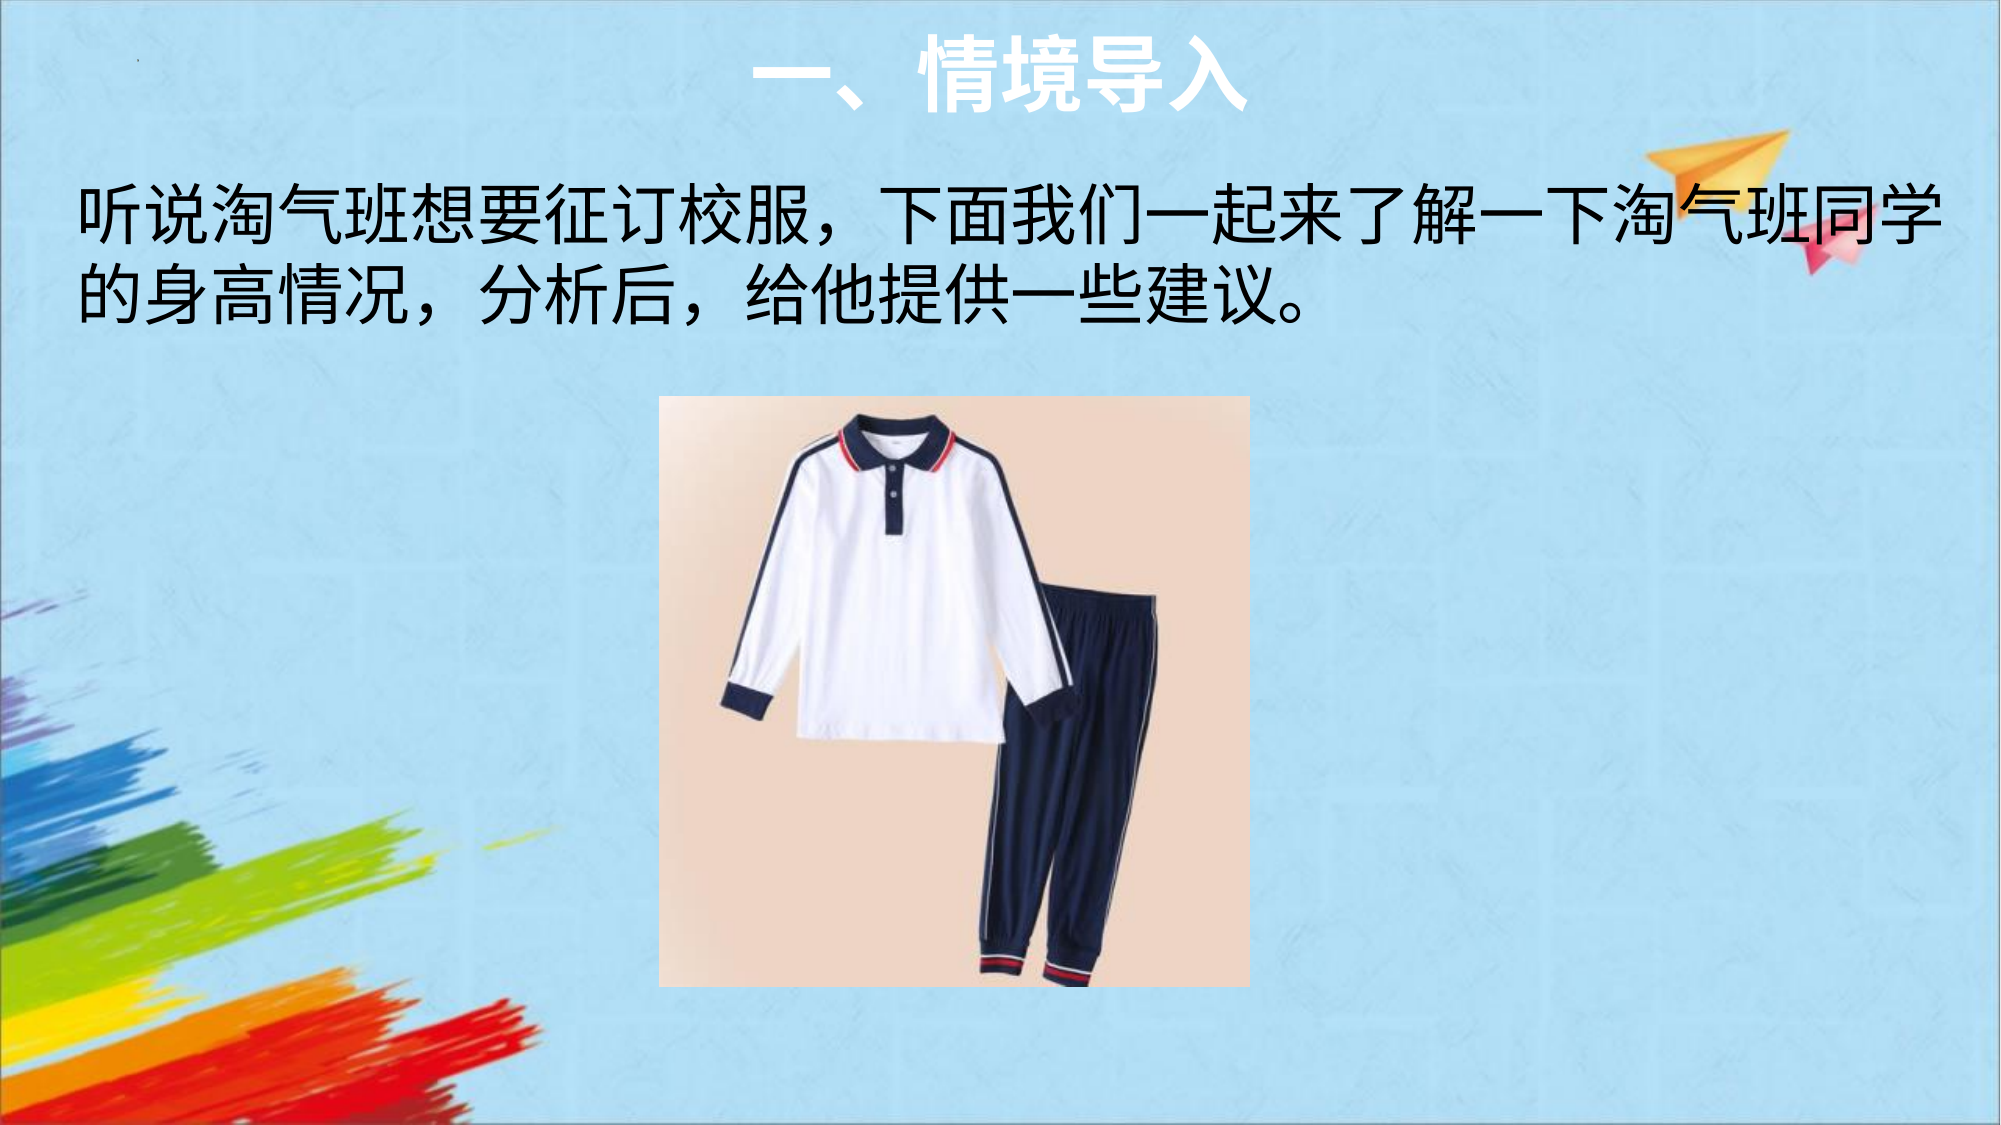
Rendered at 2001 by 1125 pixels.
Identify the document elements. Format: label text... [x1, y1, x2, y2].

picture [0, 0, 2001, 1125]
text_box 听说淘气班想要征订校服，下面我们一起来了解一下淘气班同学 的身高情况，分析后，给他提供一些建议。 [62, 165, 1961, 341]
text_box 一、情境导入 [1, 2, 2000, 142]
